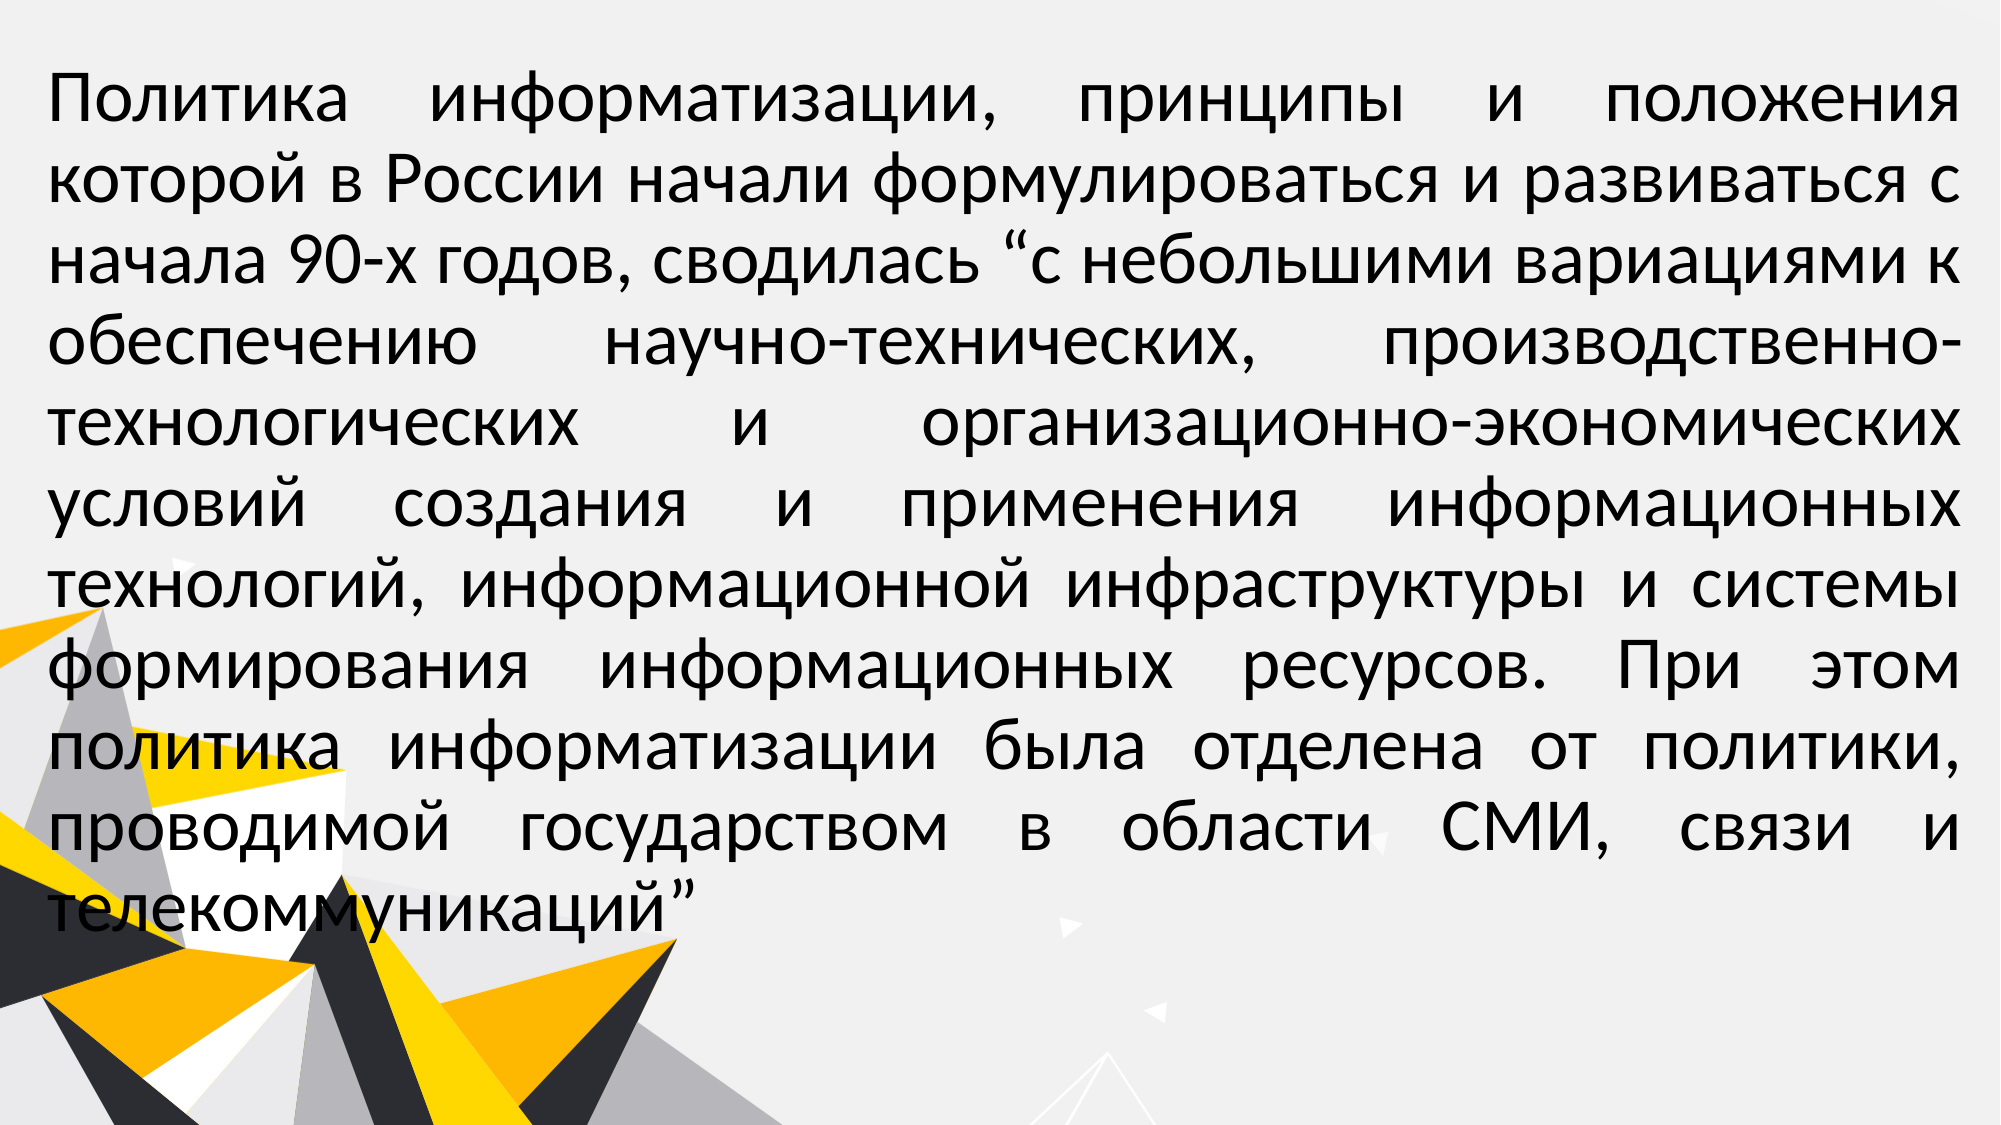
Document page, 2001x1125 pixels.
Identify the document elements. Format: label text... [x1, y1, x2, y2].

list Политика информатизации, принципы и положения которой в России начали формулироваться и развиваться с начала 90-х годов, сводилась “с небольшими вариациями к обеспечению научно-технических, производственно-технологических и организационно-экономических условий создания и применения информационных технологий, информационной инфраструктуры и системы формирования информационных ресурсов. При этом политика информатизации была отделена от политики, проводимой государством в области СМИ, связи и телекоммуникаций” [32, 49, 1979, 958]
picture [0, 0, 2000, 1125]
